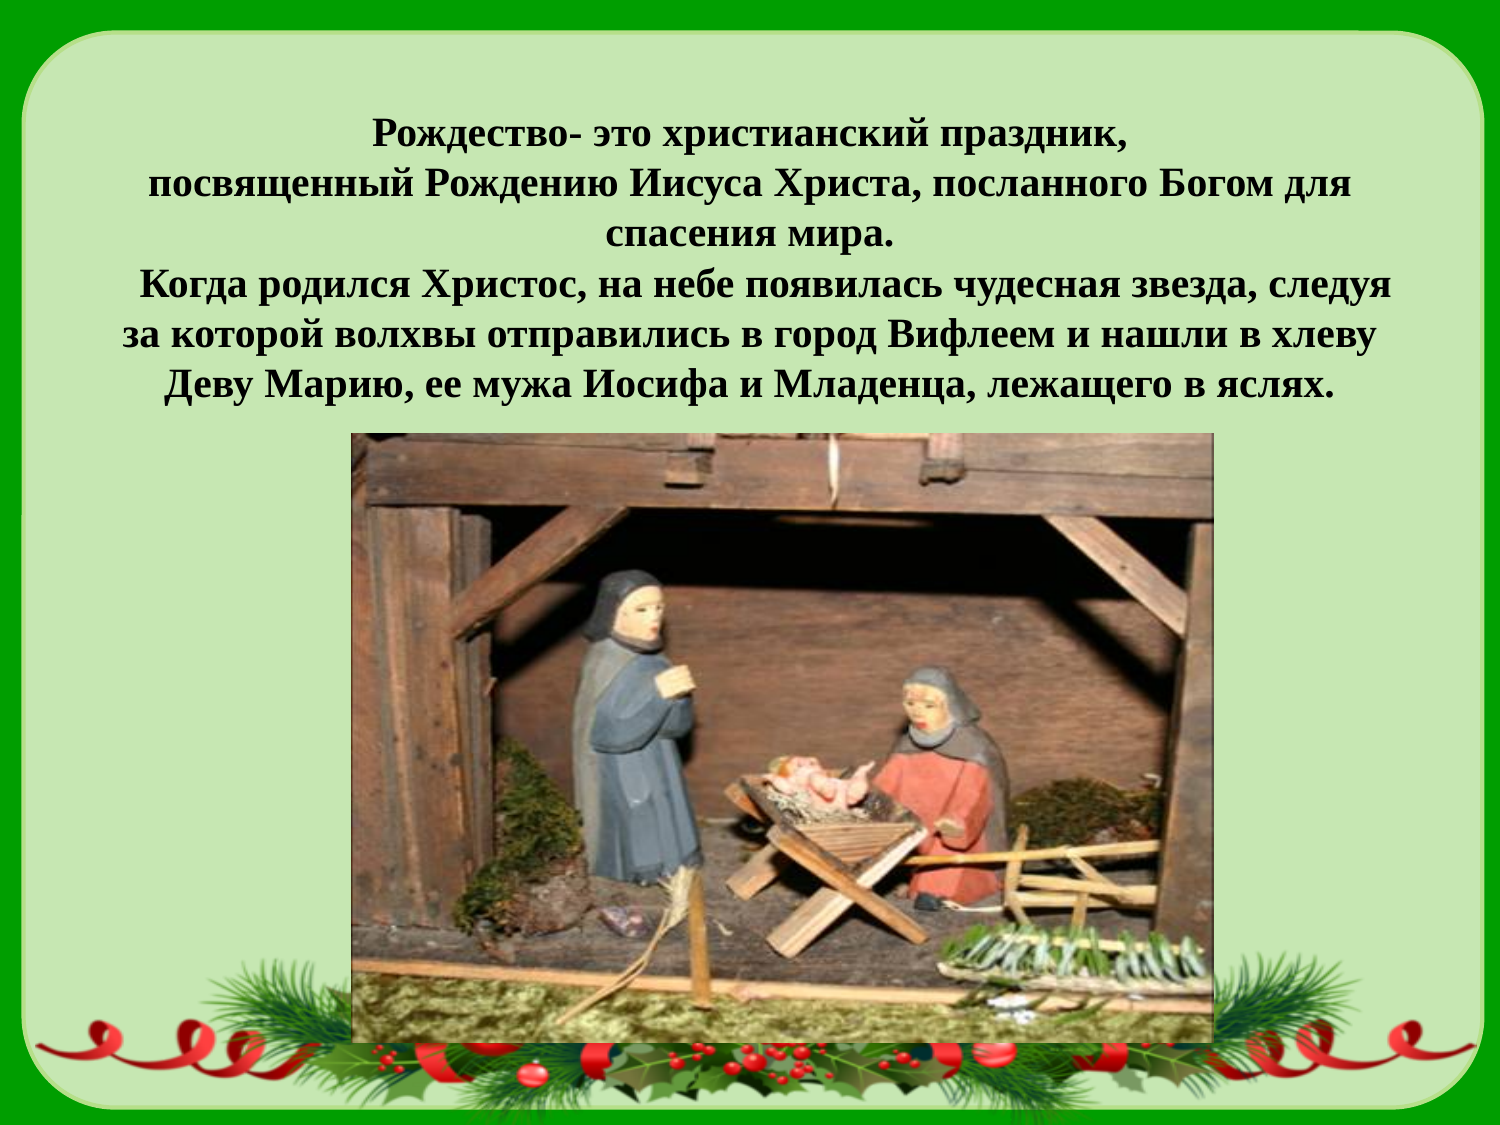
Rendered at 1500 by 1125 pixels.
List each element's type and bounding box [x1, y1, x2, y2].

list [75, 23, 1425, 1005]
picture [35, 433, 1477, 1125]
